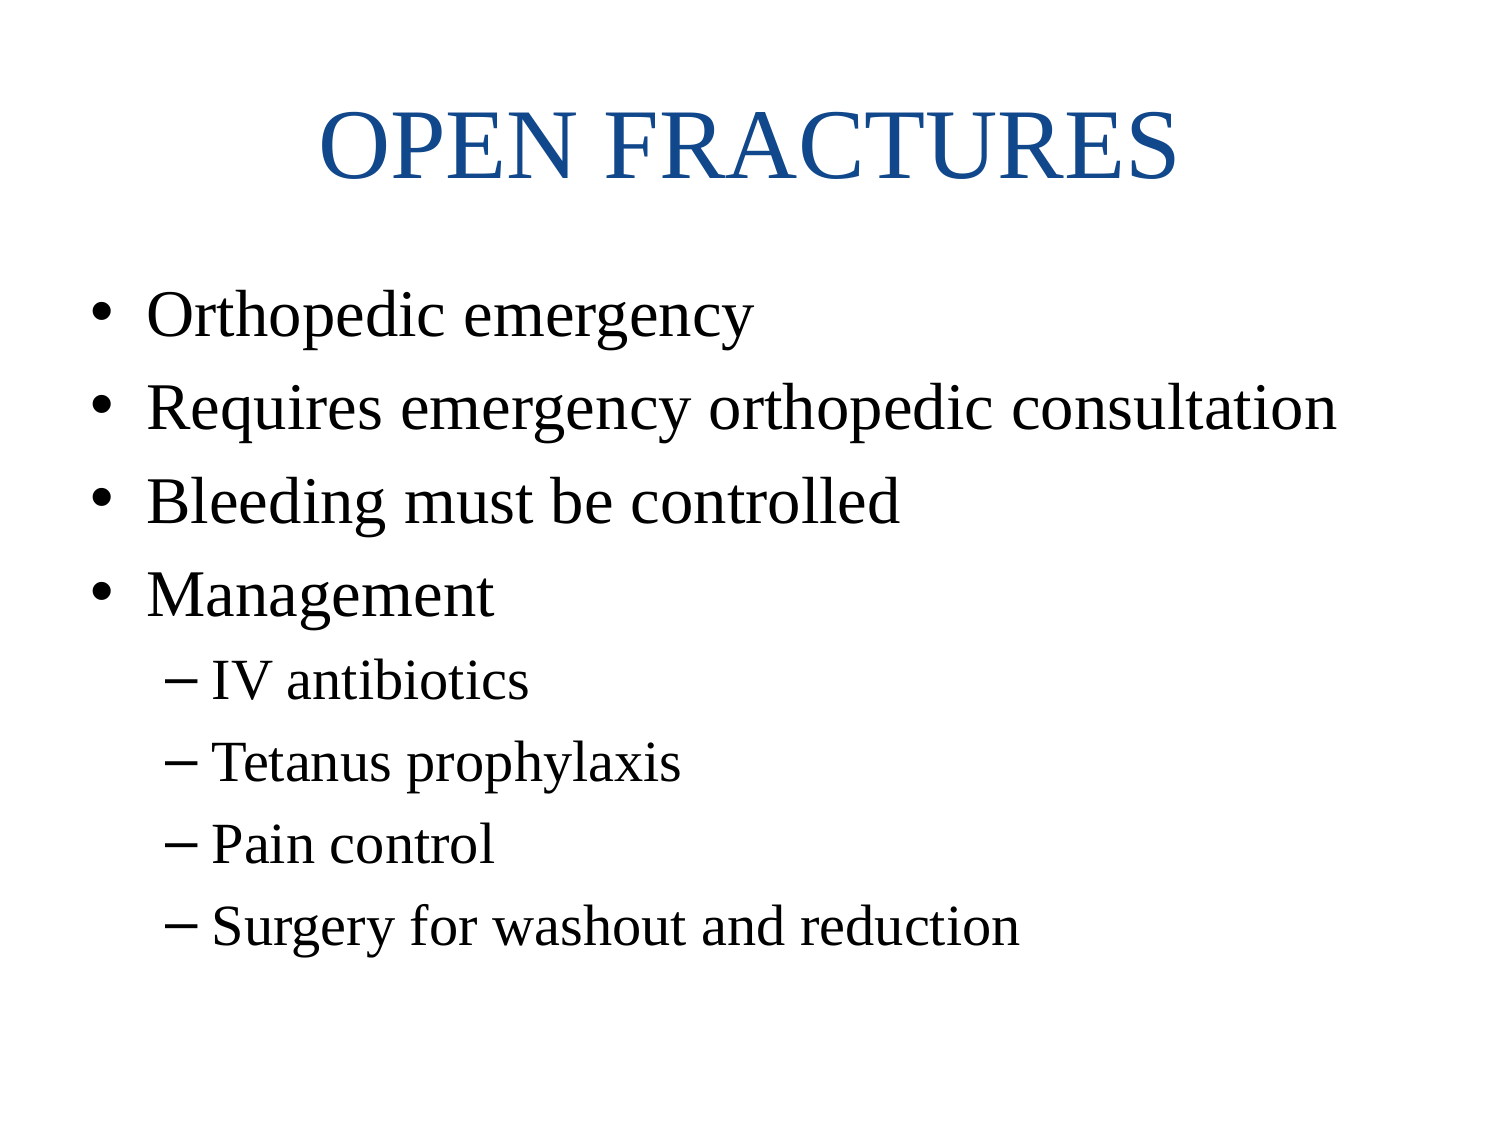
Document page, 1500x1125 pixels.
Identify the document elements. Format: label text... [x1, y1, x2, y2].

list Orthopedic emergency Requires emergency orthopedic consultation Bleeding must be controlled Management IV antibiotics Tetanus prophylaxis Pain control Surgery for washout and reduction [75, 262, 1425, 1005]
title OPEN FRACTURES [75, 45, 1425, 233]
